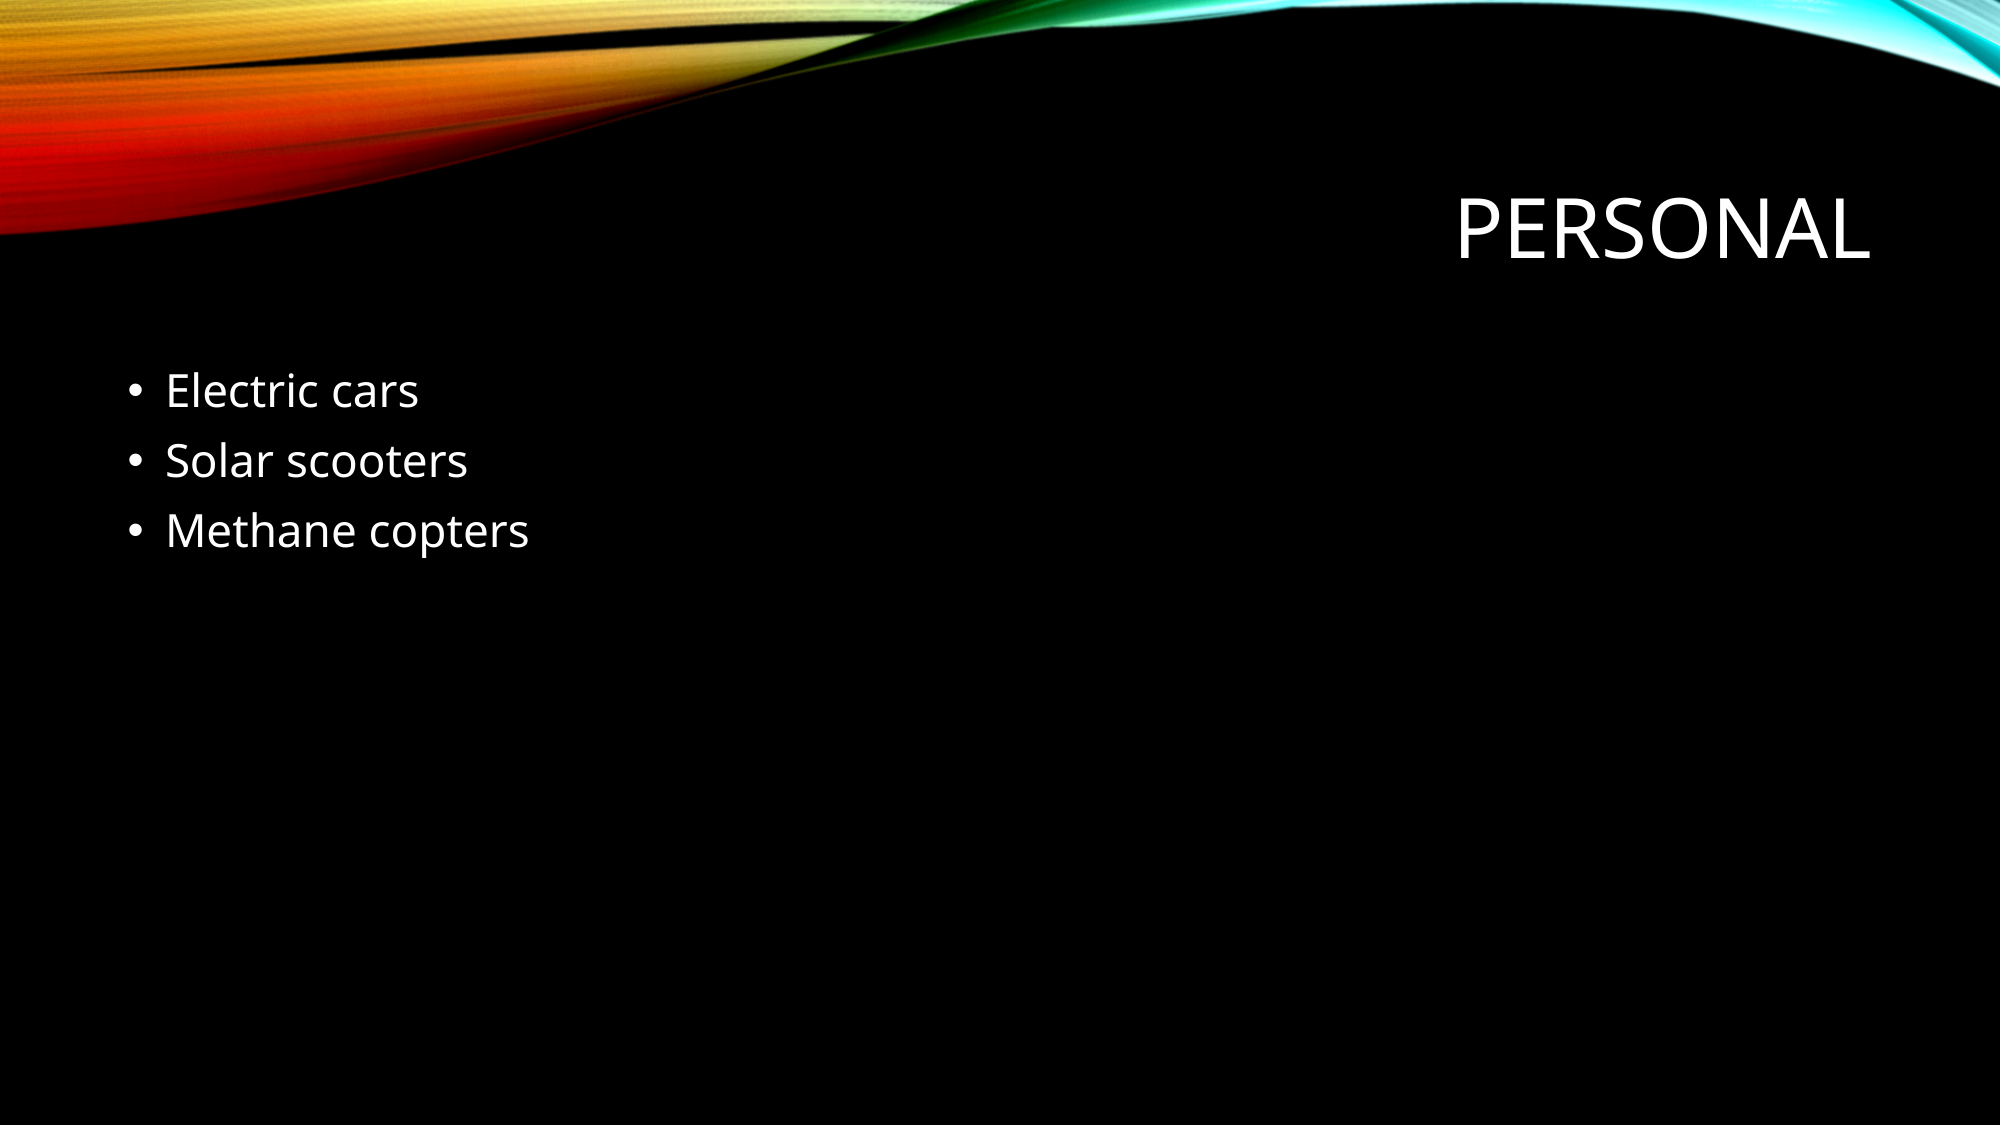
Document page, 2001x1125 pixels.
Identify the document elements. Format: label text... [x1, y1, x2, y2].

picture [0, 0, 2000, 237]
list Electric cars Solar scooters Methane copters [112, 360, 1888, 1021]
title Personal [474, 125, 1888, 338]
